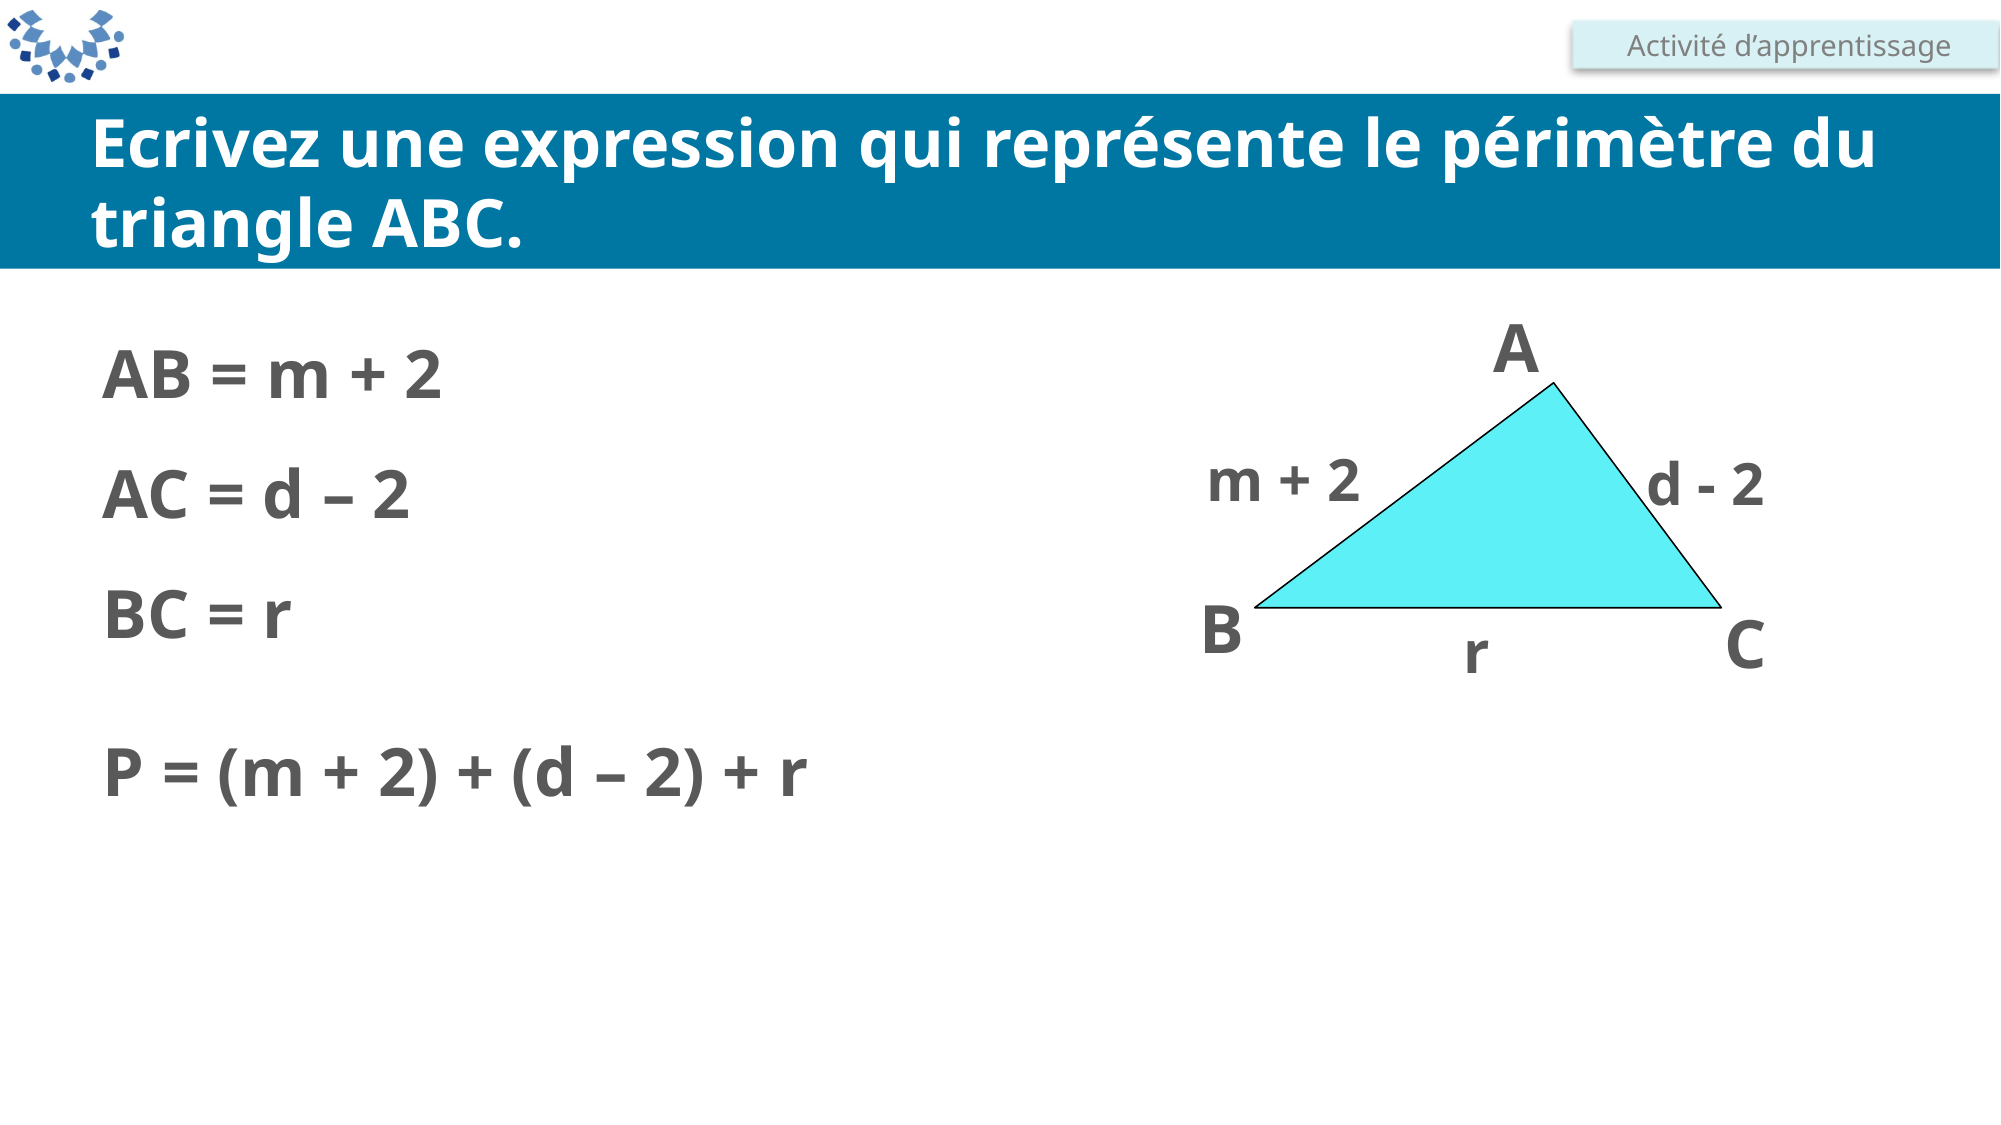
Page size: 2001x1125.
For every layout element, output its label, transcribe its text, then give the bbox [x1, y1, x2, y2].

picture [0, 10, 129, 87]
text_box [1198, 298, 1853, 682]
text_box Ecrivez une expression qui représente le périmètre du triangle ABC. [0, 93, 2000, 269]
text_box P = (m + 2) + (d – 2) + r [87, 681, 1000, 817]
text_box Activité d’apprentissage [1574, 22, 1998, 67]
text_box AB = m + 2 AC = d – 2 BC = r [87, 284, 1912, 660]
